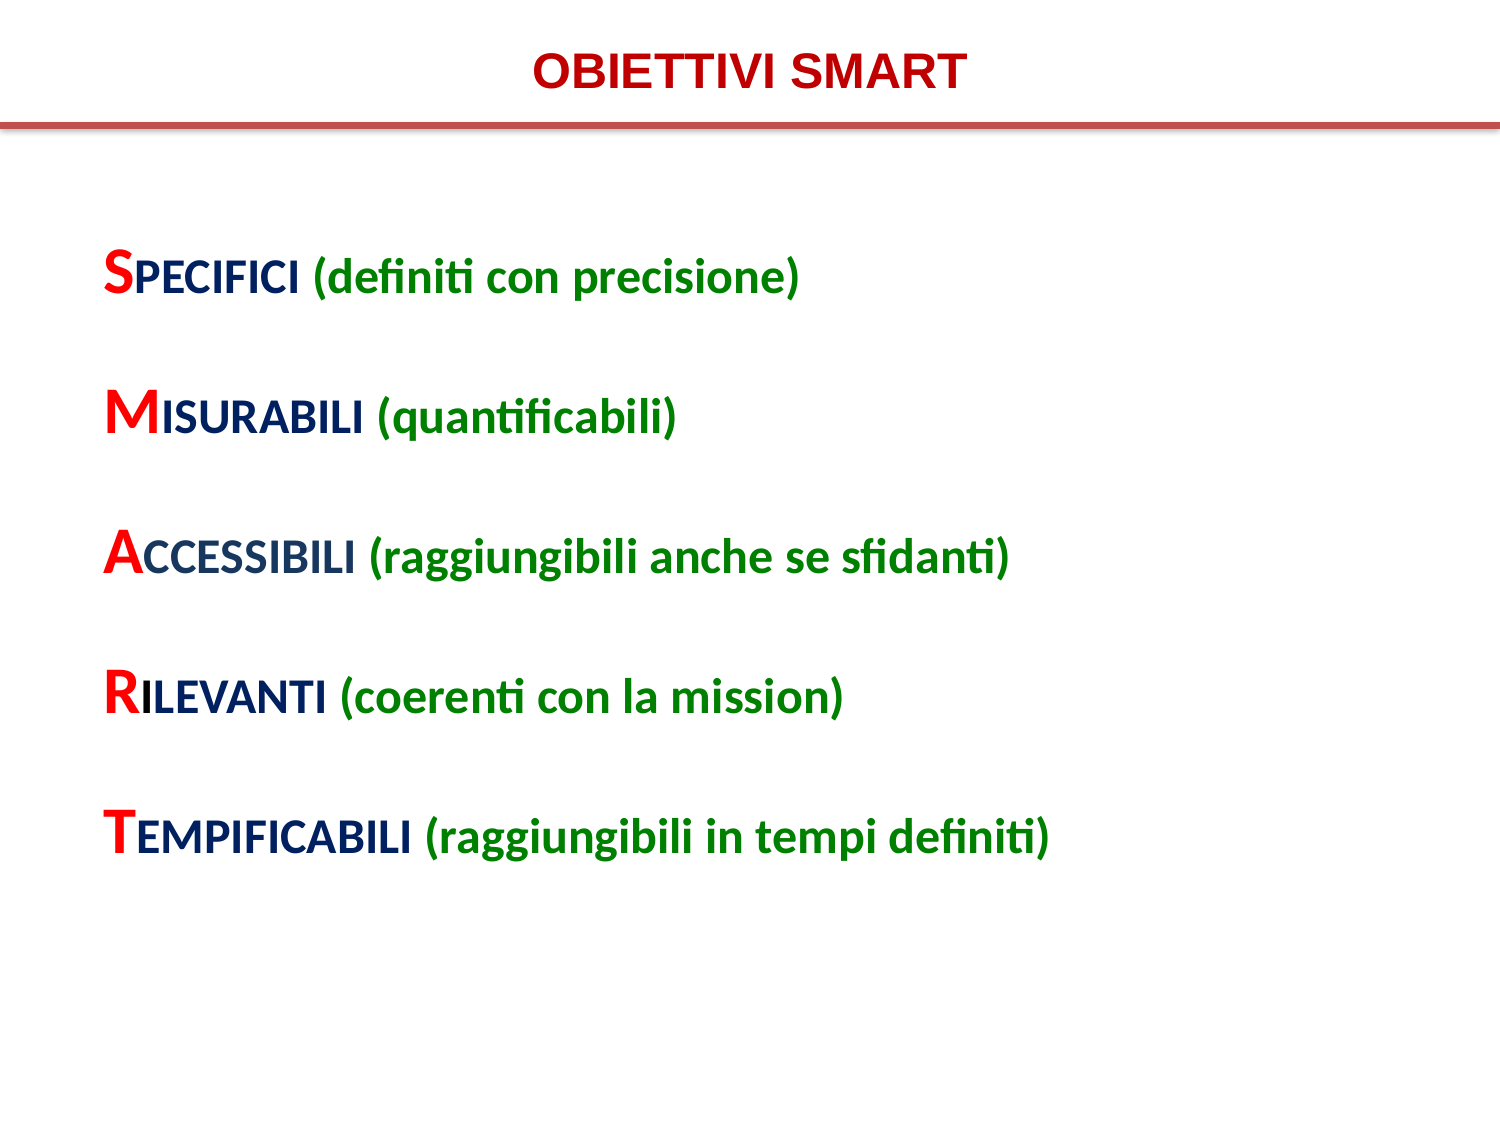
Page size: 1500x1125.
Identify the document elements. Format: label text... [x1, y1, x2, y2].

text_box SPECIFICI (definiti con precisione) MISURABILI (quantificabili) ACCESSIBILI (raggiungibili anche se sfidanti) RILEVANTI (coerenti con la mission) TEMPIFICABILI (raggiungibili in tempi definiti) [88, 219, 1459, 875]
text_box OBIETTIVI SMART [29, 30, 1471, 106]
